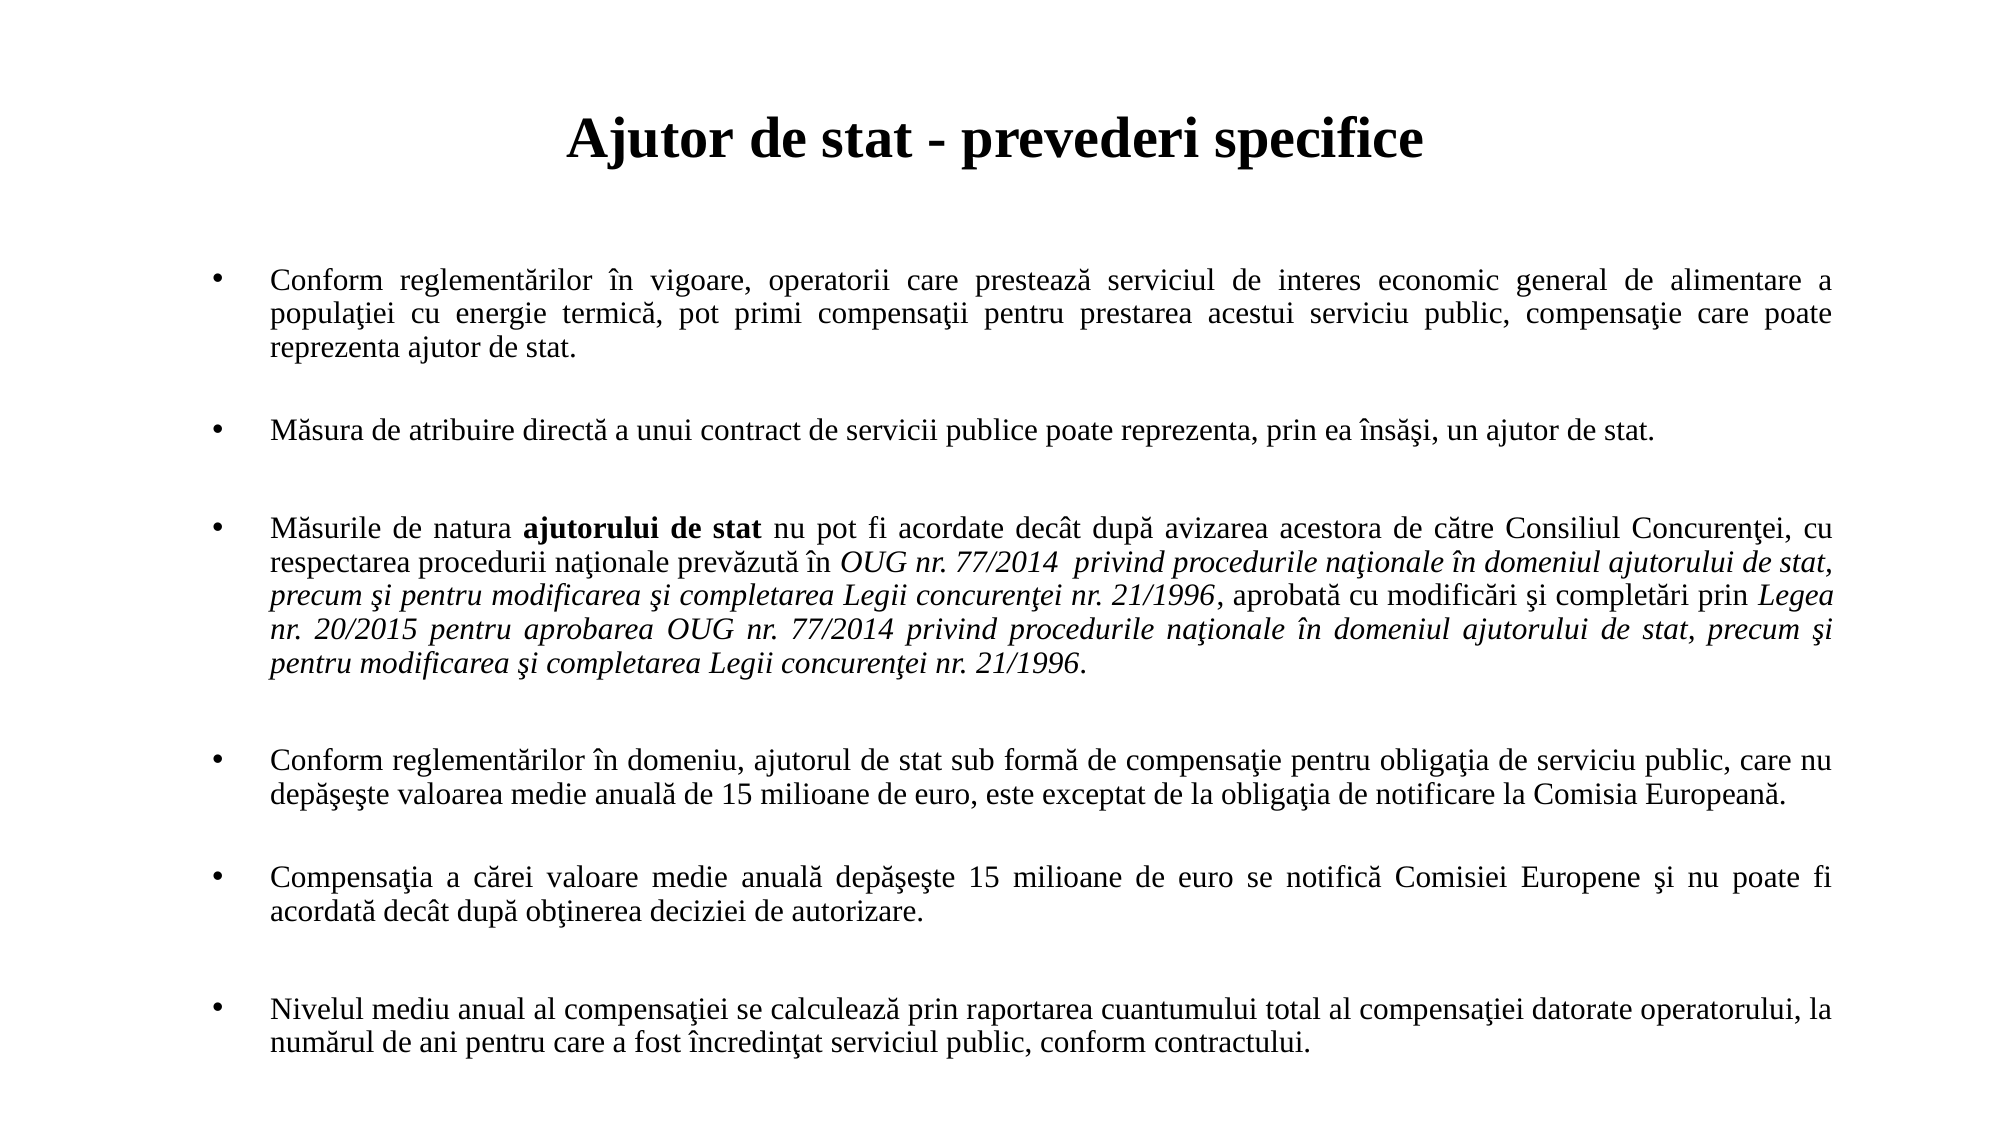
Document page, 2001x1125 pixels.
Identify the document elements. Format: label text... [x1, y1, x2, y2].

title Ajutor de stat - prevederi specifice [155, 55, 1850, 210]
list Conform reglementărilor în vigoare, operatorii care prestează serviciul de interes economic general de alimentare a populaţiei cu energie termică, pot primi compensaţii pentru prestarea acestui serviciu public, compensaţie care poate reprezenta ajutor de stat. Măsura de atribuire directă a unui contract de servicii publice poate reprezenta, prin ea însăşi, un ajutor de stat. Măsurile de natura ajutorului de stat nu pot fi acordate decât după avizarea acestora de către Consiliul Concurenţei, cu respectarea procedurii naţionale prevăzută în OUG nr. 77/2014 privind procedurile naţionale în domeniul ajutorului de stat, precum şi pentru modificarea şi completarea Legii concurenţei nr. 21/1996, aprobată cu modificări şi completări prin Legea nr. 20/2015 pentru aprobarea OUG nr. 77/2014 privind procedurile naţionale în domeniul ajutorului de stat, precum şi pentru modificarea şi completarea Legii concurenţei nr. 21/1996. Conform reglementărilor în domeniu, ajutorul de stat sub formă de compensaţie pentru obligaţia de serviciu public, care nu depăşeşte valoarea medie anuală de 15 milioane de euro, este exceptat de la obligaţia de notificare la Comisia Europeană. Compensaţia a cărei valoare medie anuală depăşeşte 15 milioane de euro se notifică Comisiei Europene şi nu poate fi acordată decât după obţinerea deciziei de autorizare. Nivelul mediu anual al compensaţiei se calculează prin raportarea cuantumului total al compensaţiei datorate operatorului, la numărul de ani pentru care a fost încredinţat serviciul public, conform contractului. [155, 210, 1850, 1104]
